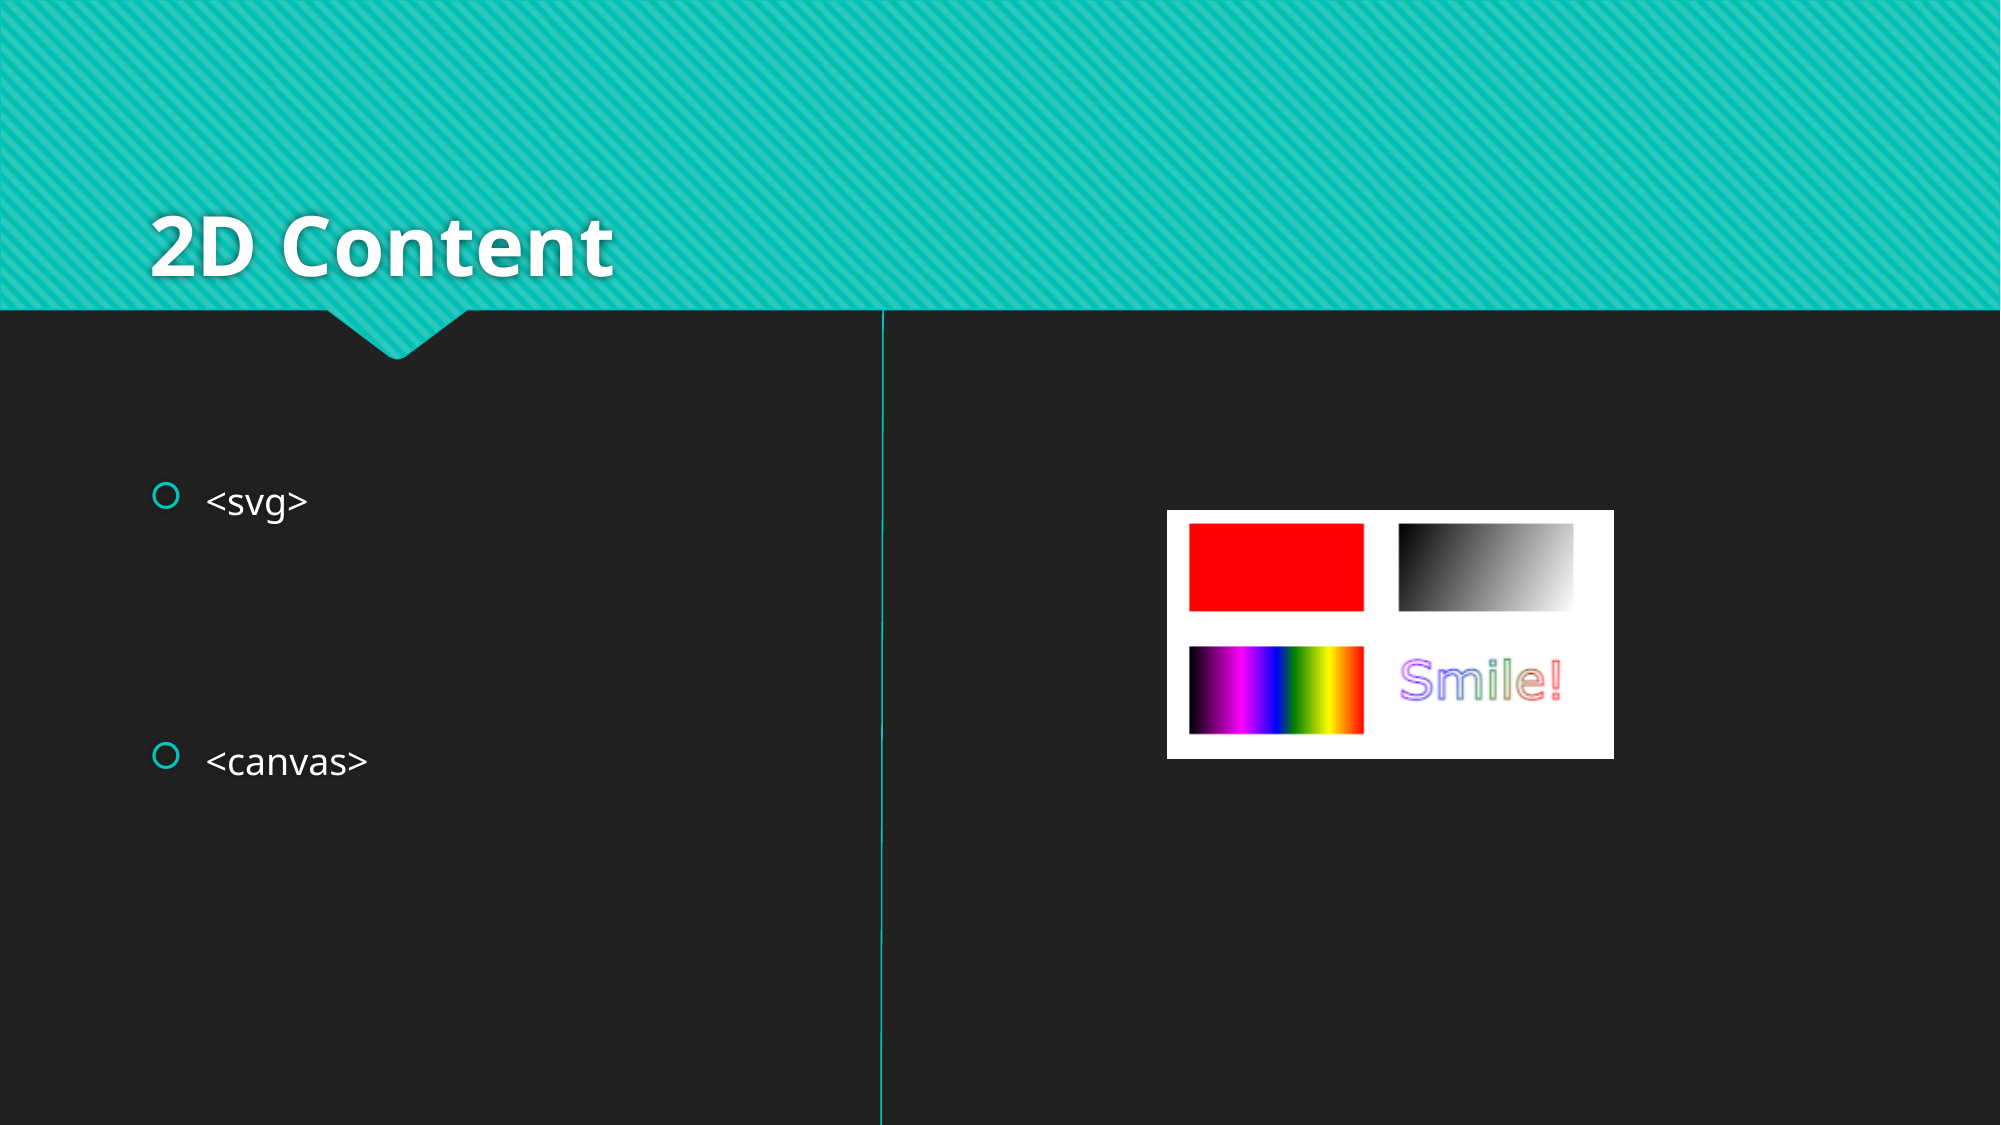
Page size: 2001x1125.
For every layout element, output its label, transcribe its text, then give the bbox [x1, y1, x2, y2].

list <svg> <canvas> [884, 364, 1866, 962]
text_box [880, 299, 884, 1125]
picture [1167, 510, 1615, 759]
title 2D Content [134, 140, 1869, 301]
list <svg> <canvas> [134, 364, 880, 962]
